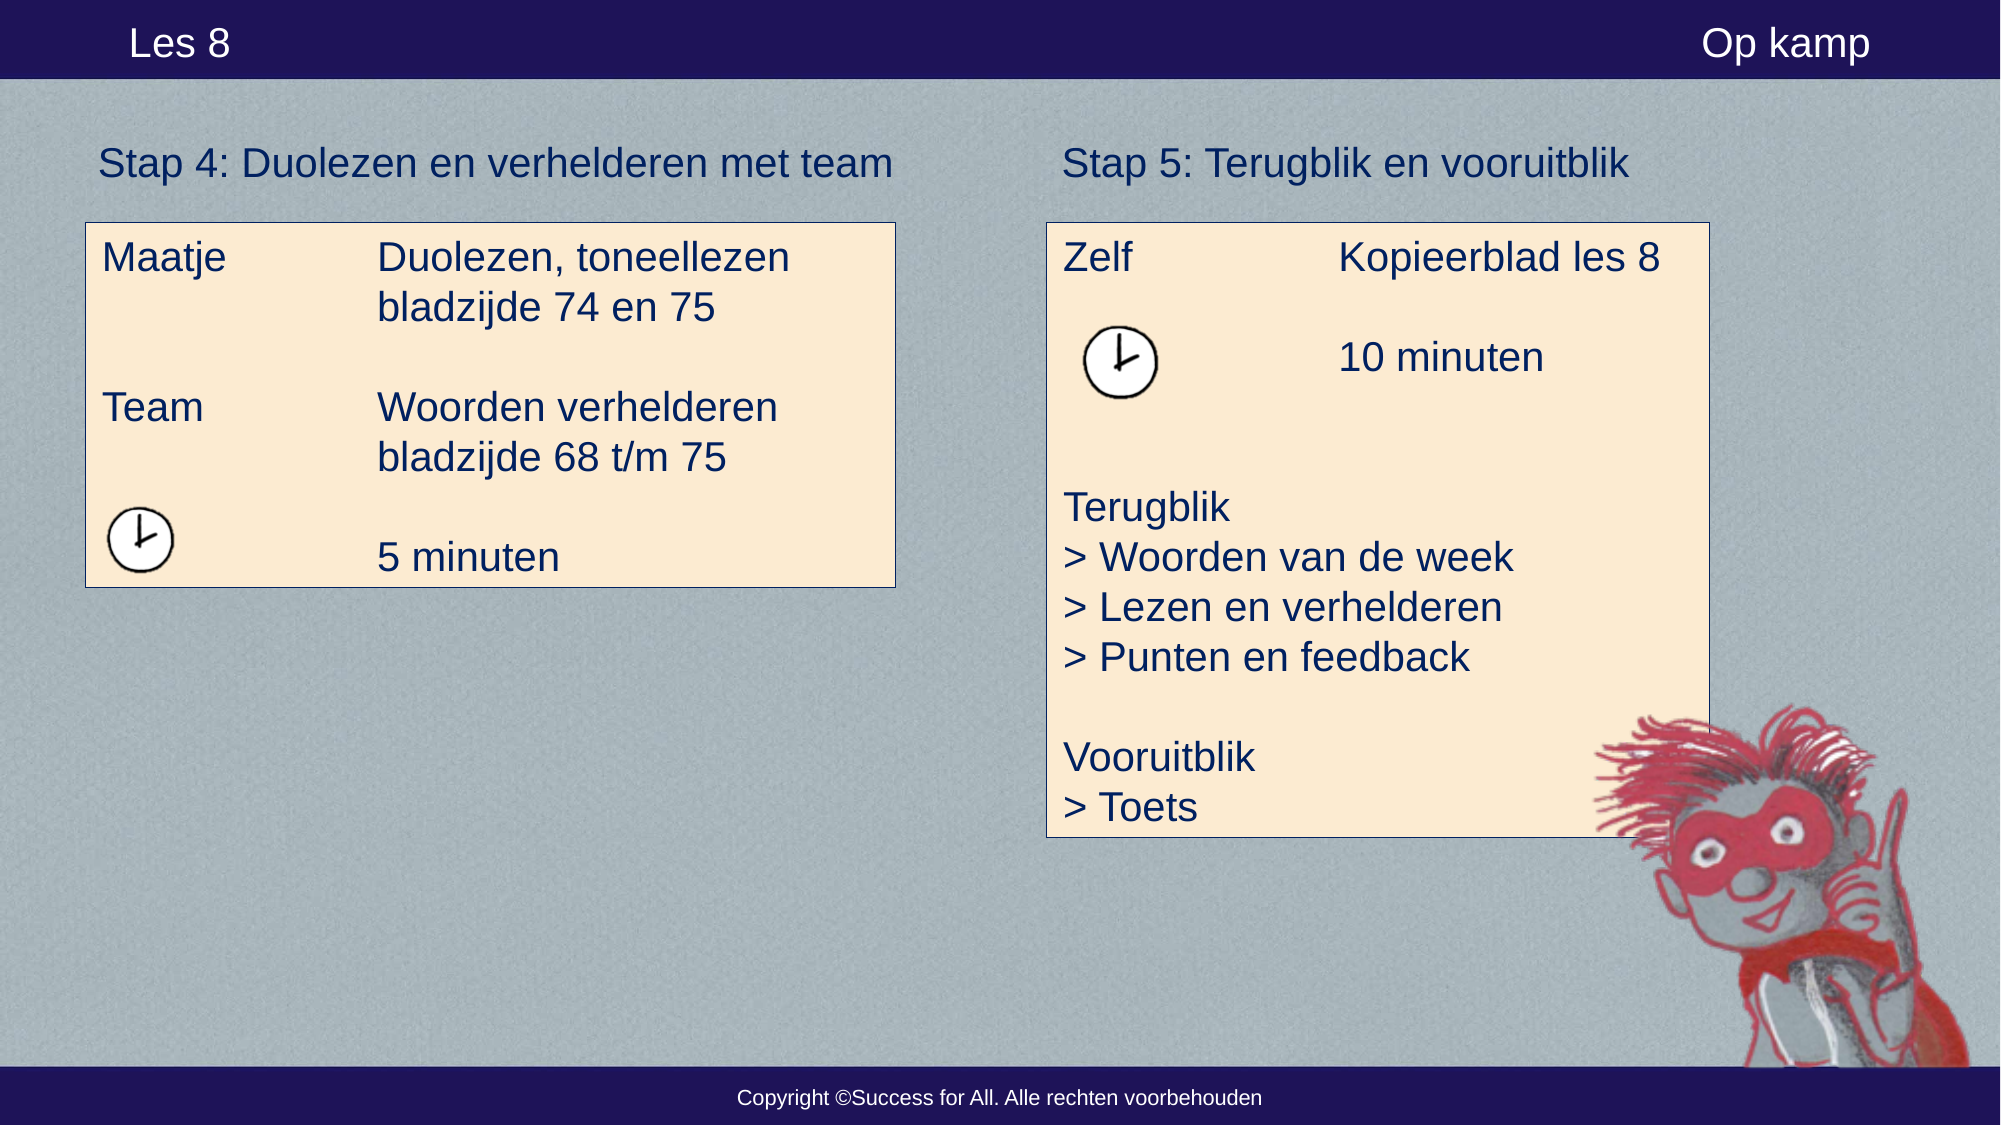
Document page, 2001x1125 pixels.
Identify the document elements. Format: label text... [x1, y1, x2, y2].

text_box Stap 5: Terugblik en vooruitblik [1046, 128, 1839, 193]
text_box Stap 4: Duolezen en verhelderen met team [83, 128, 926, 193]
text_box Maatje Duolezen, toneellezen bladzijde 74 en 75 Team Woorden verhelderen bladzijde 68 t/m 75 5 minuten [85, 222, 896, 588]
picture [0, 0, 2001, 1125]
text_box Op kamp [999, 8, 1886, 73]
text_box Copyright ©Success for All. Alle rechten voorbehouden [0, 1076, 2000, 1125]
text_box Les 8 [114, 8, 354, 73]
text_box Zelf Kopieerblad les 8 10 minuten Terugblik > Woorden van de week > Lezen en verhelderen > Punten en feedback Vooruitblik > Toets [1046, 222, 1710, 838]
